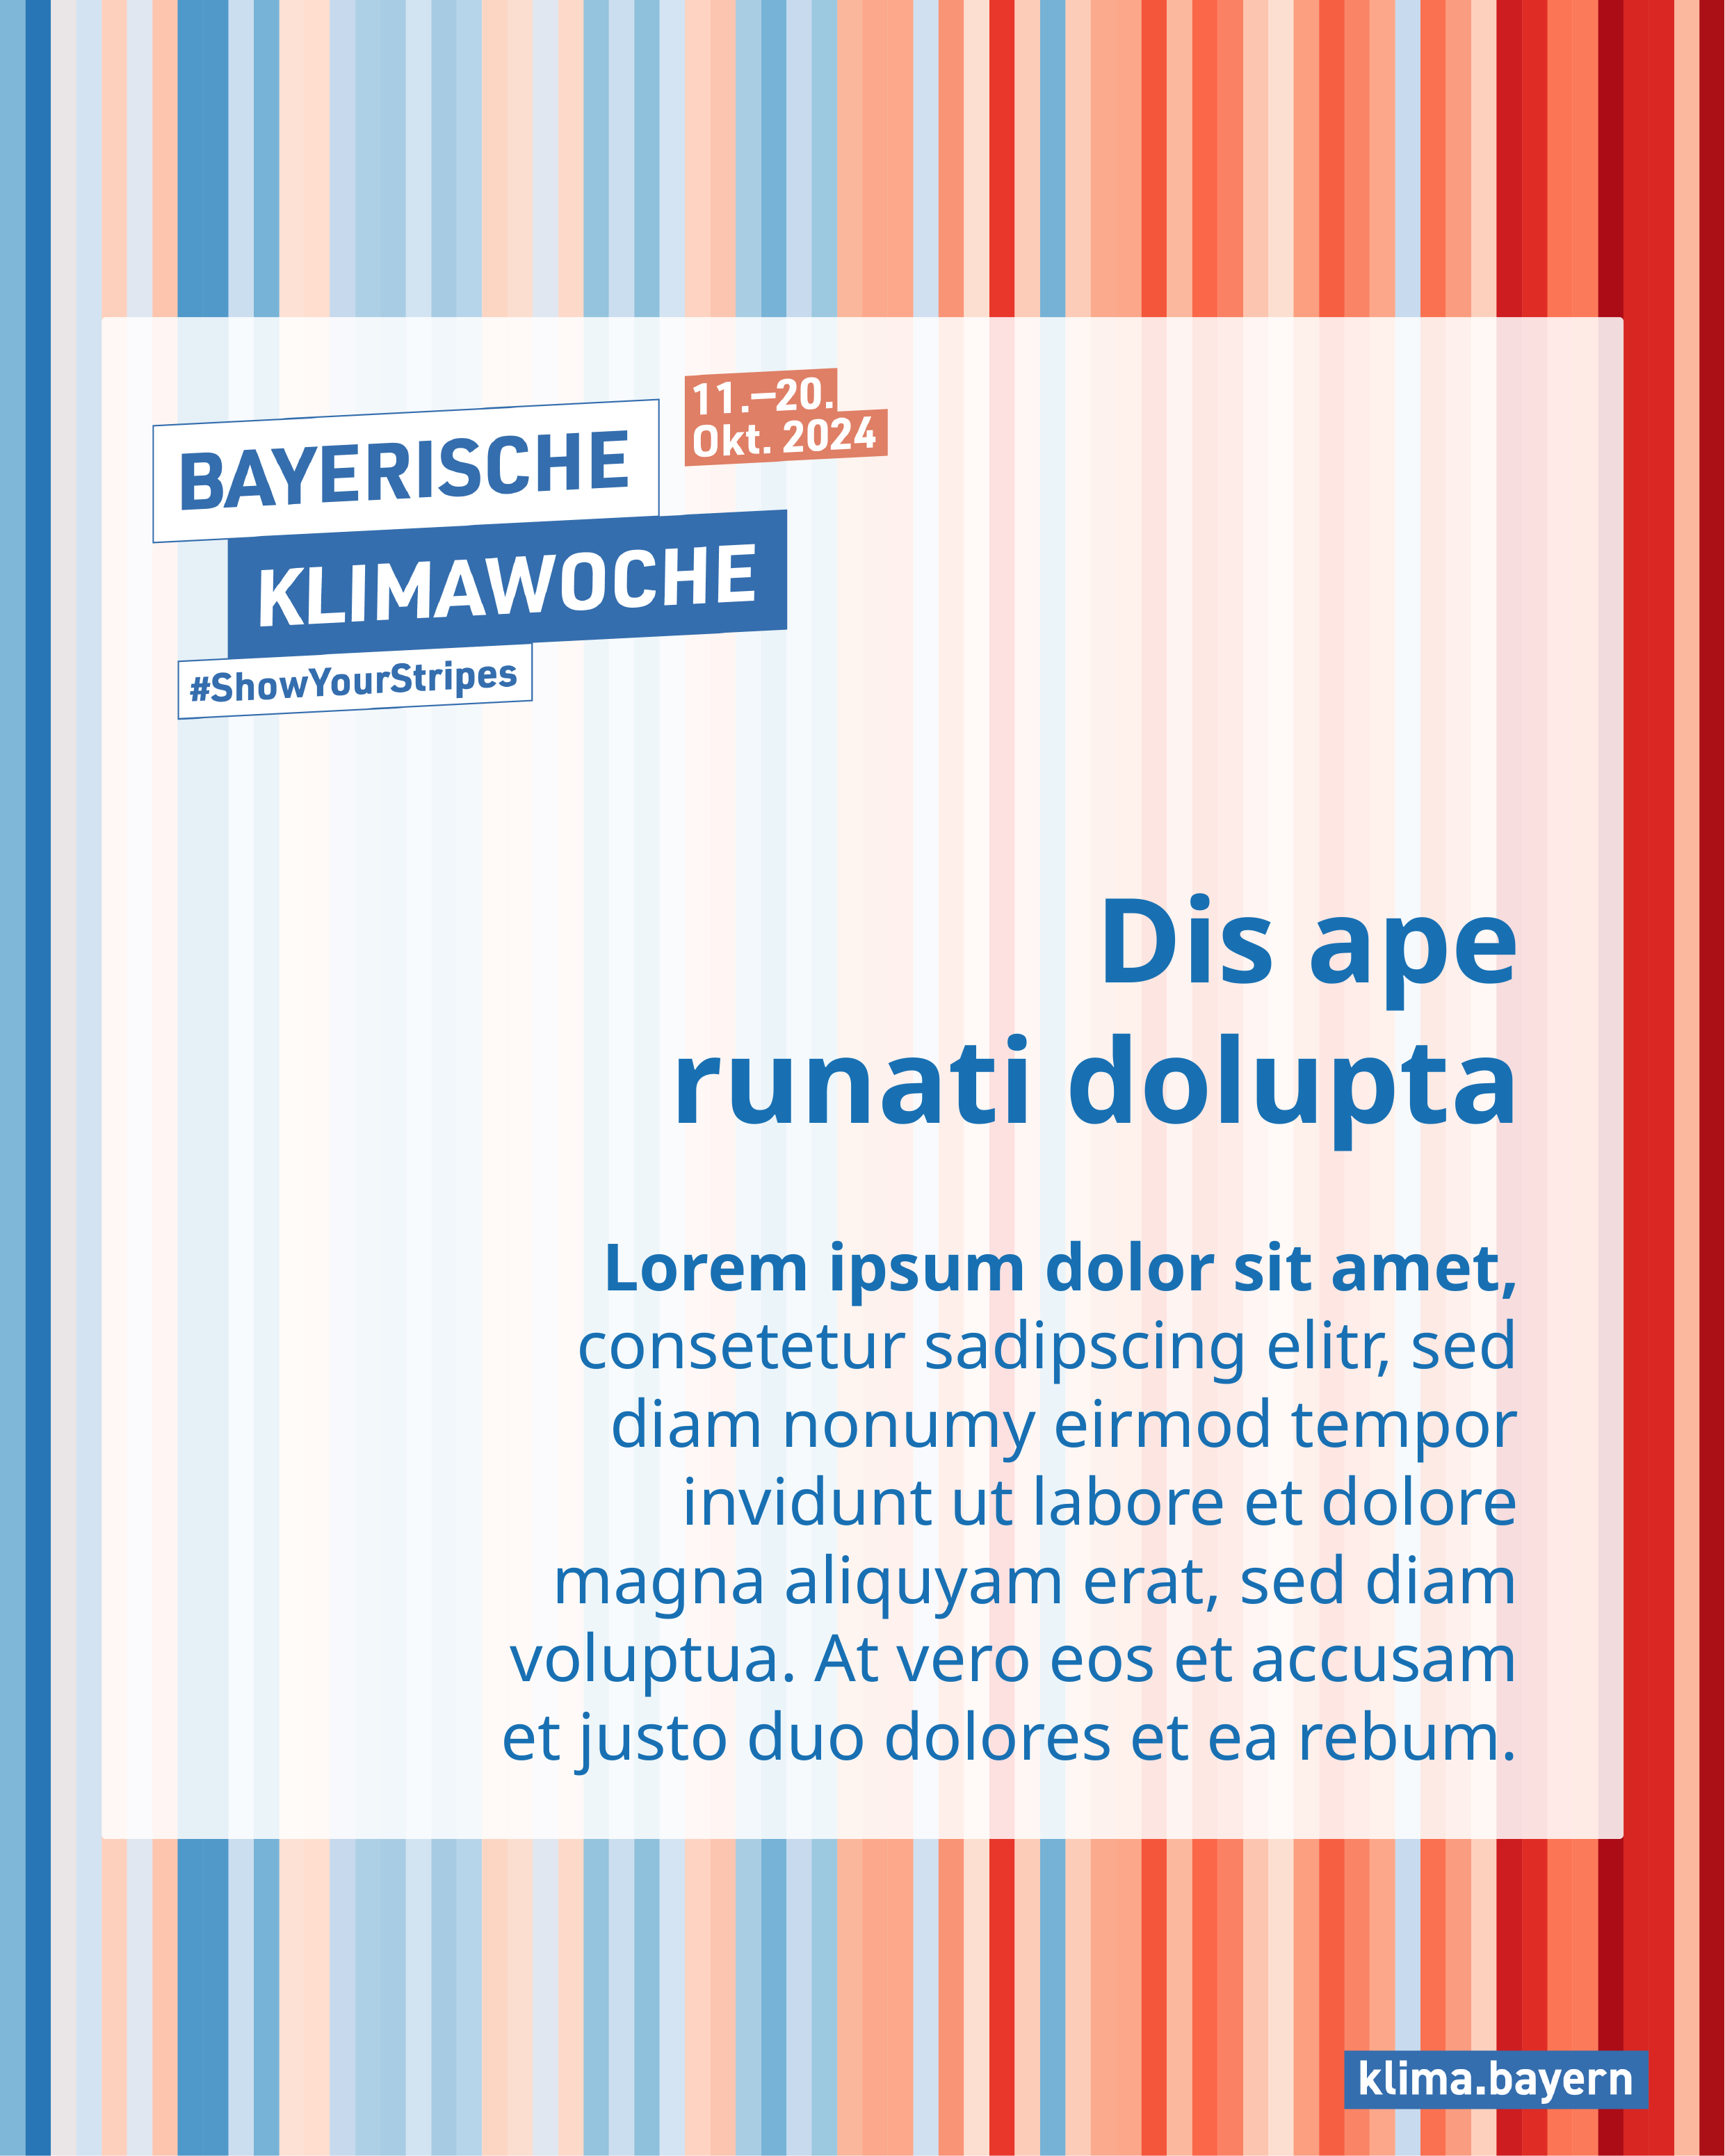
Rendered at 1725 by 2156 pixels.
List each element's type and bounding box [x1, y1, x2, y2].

list [0, 0, 1725, 2156]
